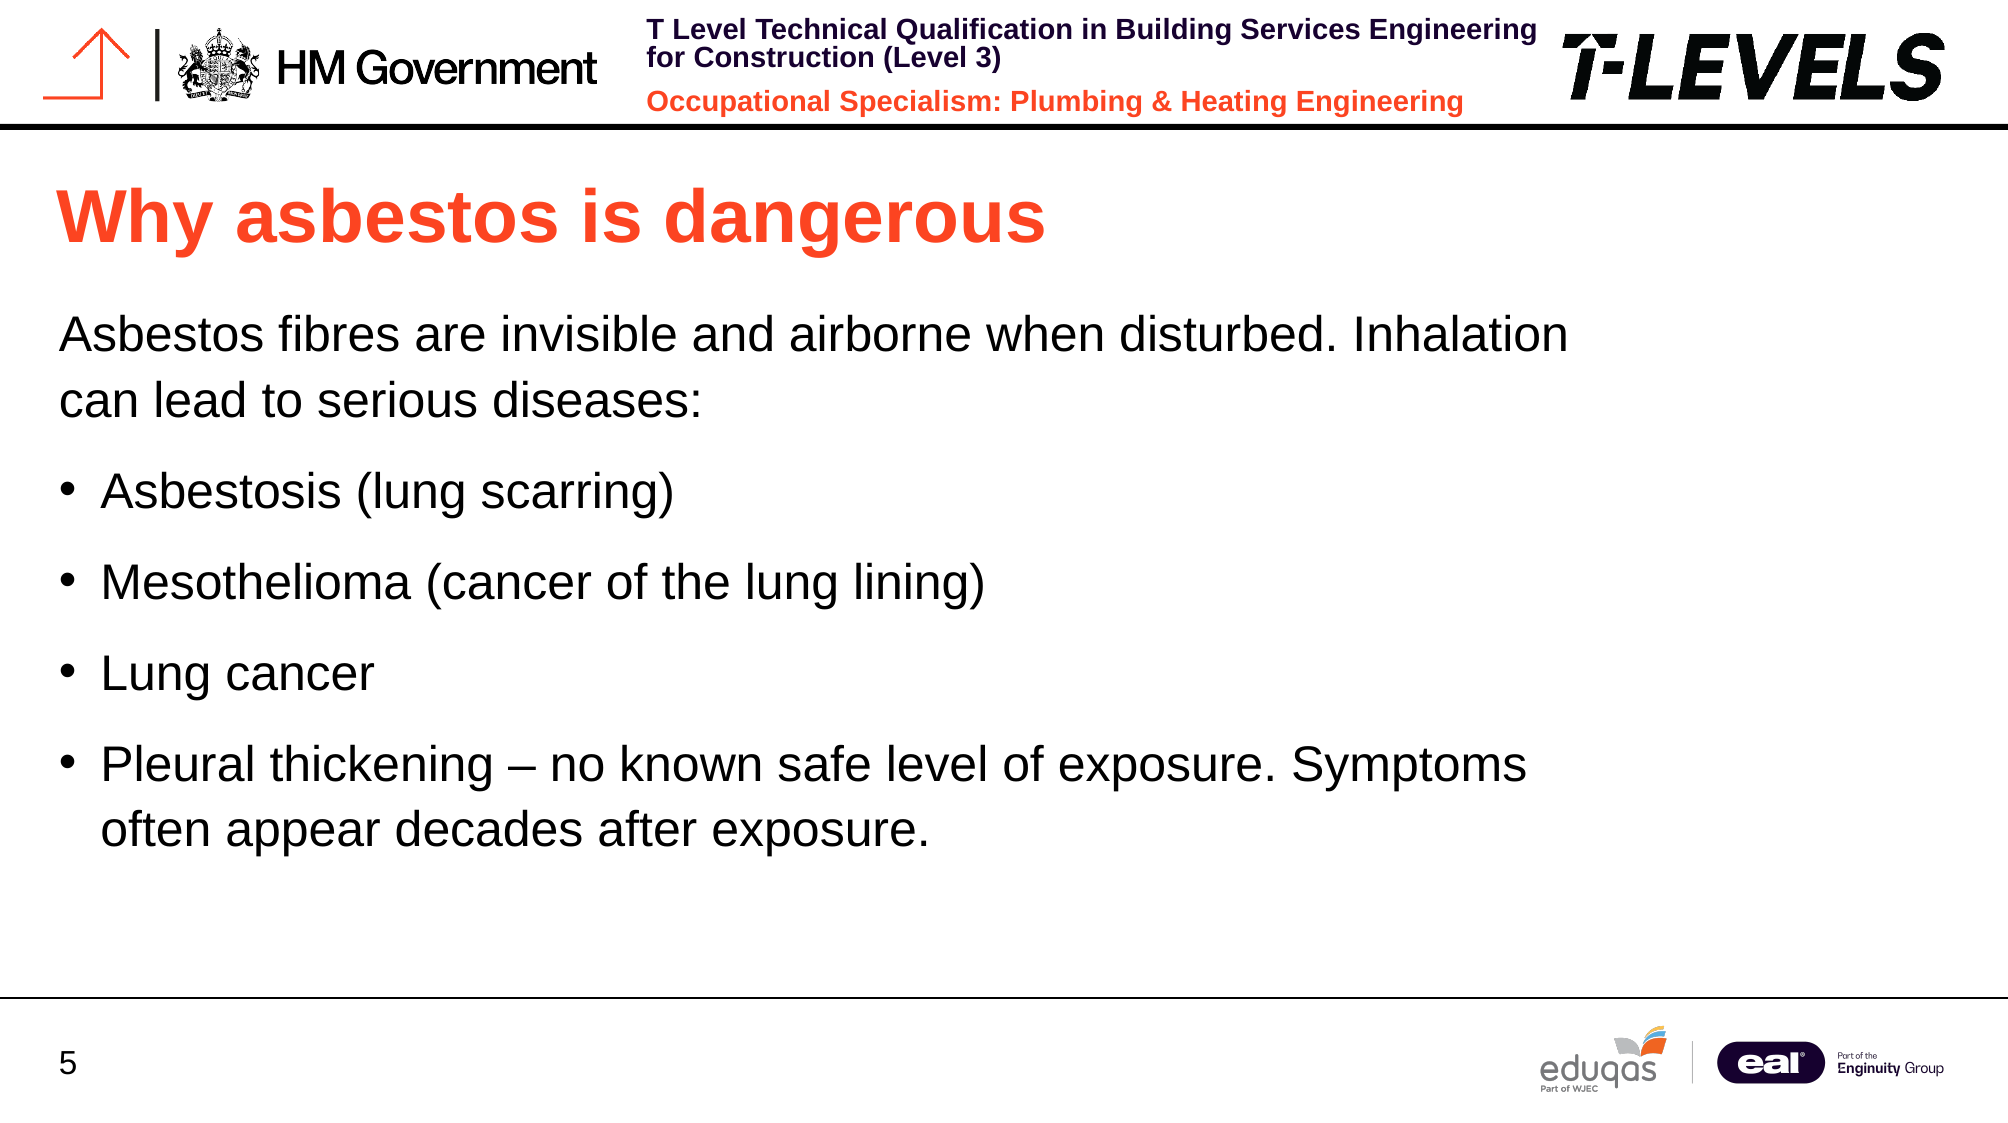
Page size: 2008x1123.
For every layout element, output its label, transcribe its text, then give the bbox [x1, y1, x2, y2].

picture [1543, 25, 1964, 108]
title Why asbestos is dangerous [41, 111, 1949, 314]
picture [38, 27, 136, 100]
picture [1535, 1021, 1949, 1097]
list Asbestos fibres are invisible and airborne when disturbed. Inhalation can lead to serious diseases: Asbestosis (lung scarring) Mesothelioma (cancer of the lung lining) Lung cancer Pleural thickening – no known safe level of exposure. Symptoms often appear decades after exposure. [59, 295, 1595, 975]
picture [155, 28, 597, 102]
